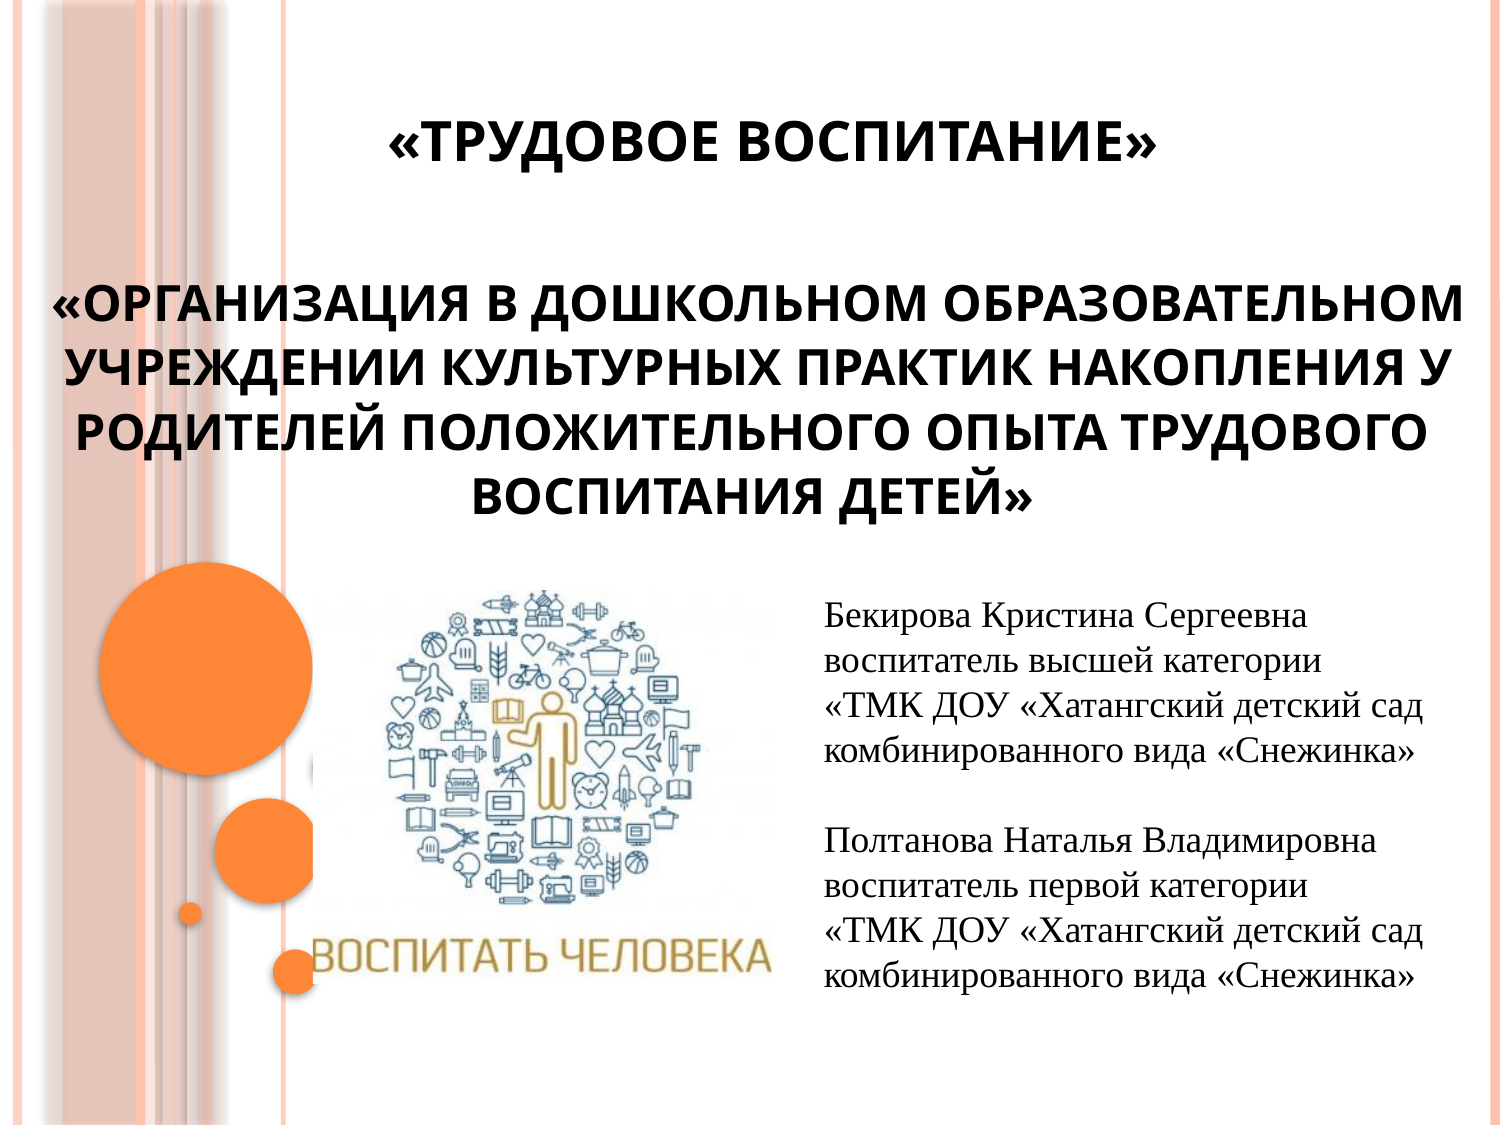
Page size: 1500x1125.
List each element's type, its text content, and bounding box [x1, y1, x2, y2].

title «Трудовое воспитание» «ОРГАНИЗАЦИЯ В ДОШКОЛЬНОМ ОБРАЗОВАТЕЛЬНОМ УЧРЕЖДЕНИИ КУЛЬТУРНЫХ ПРАКТИК НАКОПЛЕНИЯ У РОДИТЕЛЕЙ ПОЛОЖИТЕЛЬНОГО ОПЫТА ТРУДОВОГО ВОСПИТАНИЯ ДЕТЕЙ» [17, 83, 1500, 592]
picture [312, 589, 773, 985]
text_box Бекирова Кристина Сергеевна воспитатель высшей категории «ТМК ДОУ «Хатангский детский сад комбинированного вида «Снежинка» Полтанова Наталья Владимировна воспитатель первой категории «ТМК ДОУ «Хатангский детский сад комбинированного вида «Снежинка» [809, 582, 1471, 1048]
